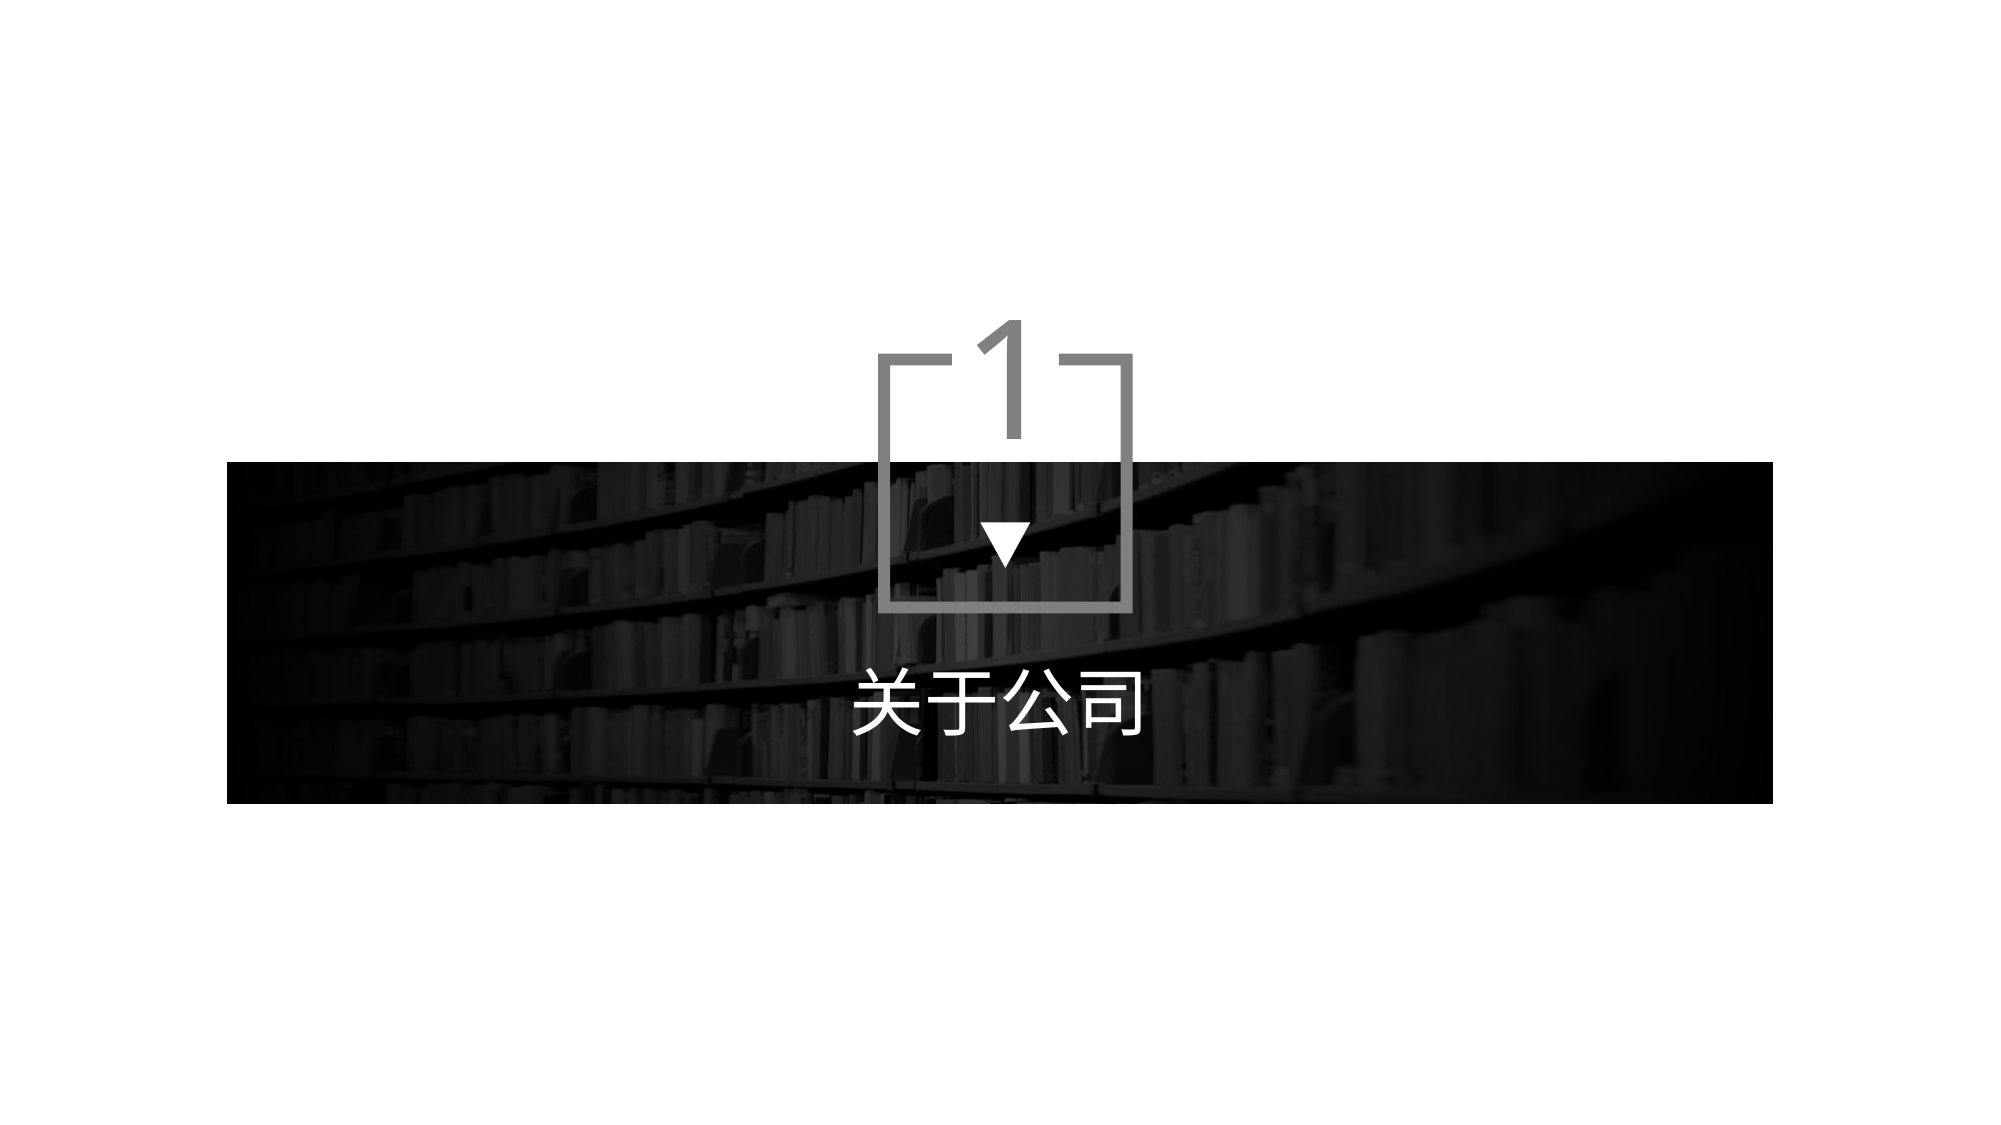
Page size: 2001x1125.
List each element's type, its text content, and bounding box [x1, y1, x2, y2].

text_box [1058, 352, 1134, 462]
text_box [227, 462, 1773, 804]
text_box 1 [948, 265, 1056, 462]
text_box [877, 352, 948, 462]
